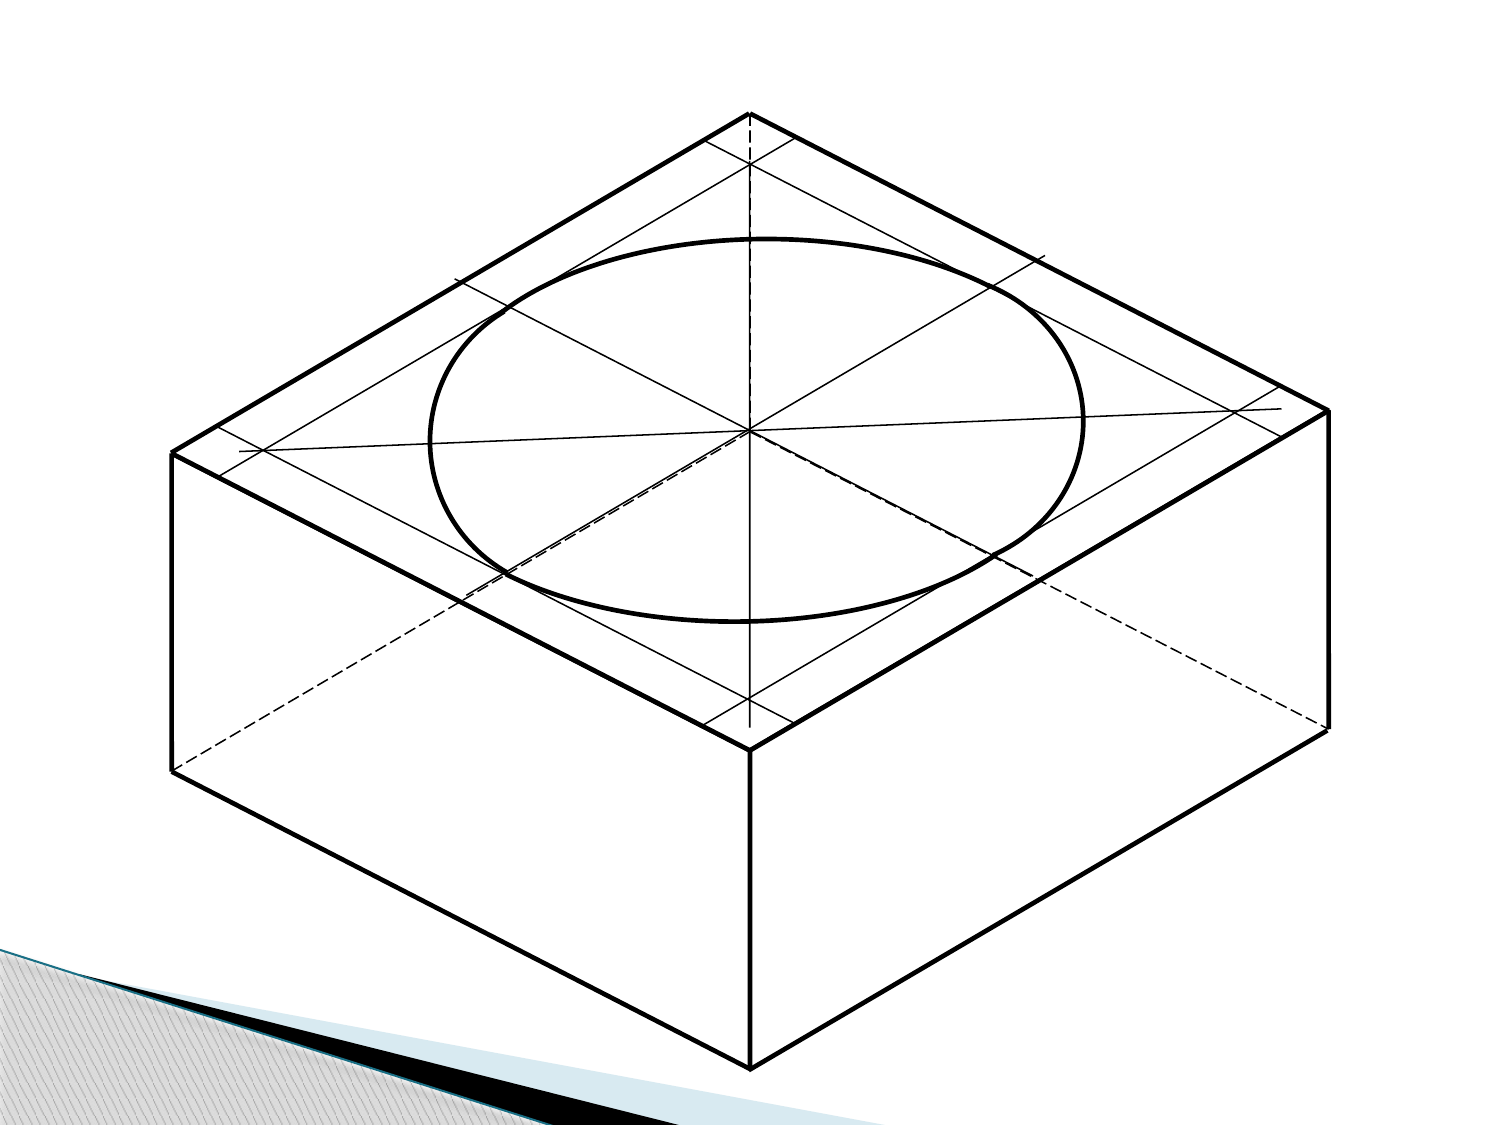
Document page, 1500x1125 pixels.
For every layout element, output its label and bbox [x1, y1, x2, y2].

text_box [502, 238, 988, 407]
text_box [925, 285, 1084, 556]
text_box [429, 311, 585, 573]
text_box [506, 456, 997, 622]
